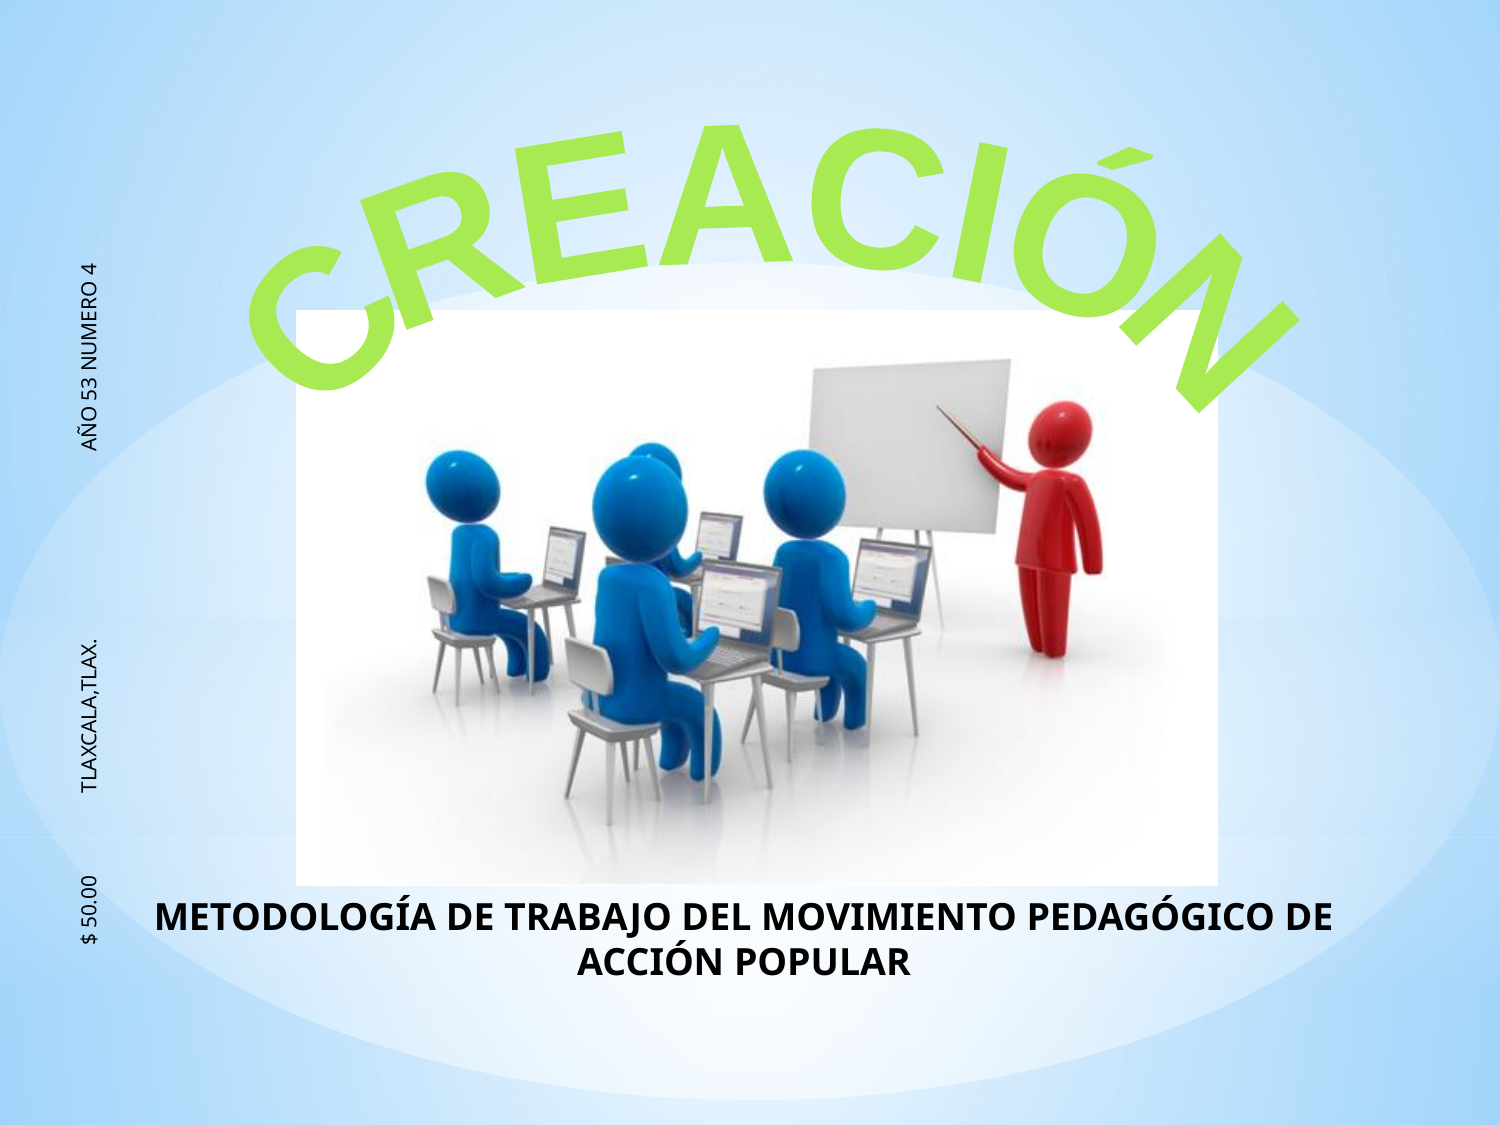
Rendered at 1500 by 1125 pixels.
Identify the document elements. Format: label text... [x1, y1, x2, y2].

picture [296, 309, 1218, 886]
text_box METODOLOGÍA DE TRABAJO DEL MOVIMIENTO PEDAGÓGICO DE ACCIÓN POPULAR [112, 885, 1376, 991]
text_box $ 50.00 TLAXCALA,TLAX. AÑO 53 NUMERO 4 [51, 101, 112, 990]
